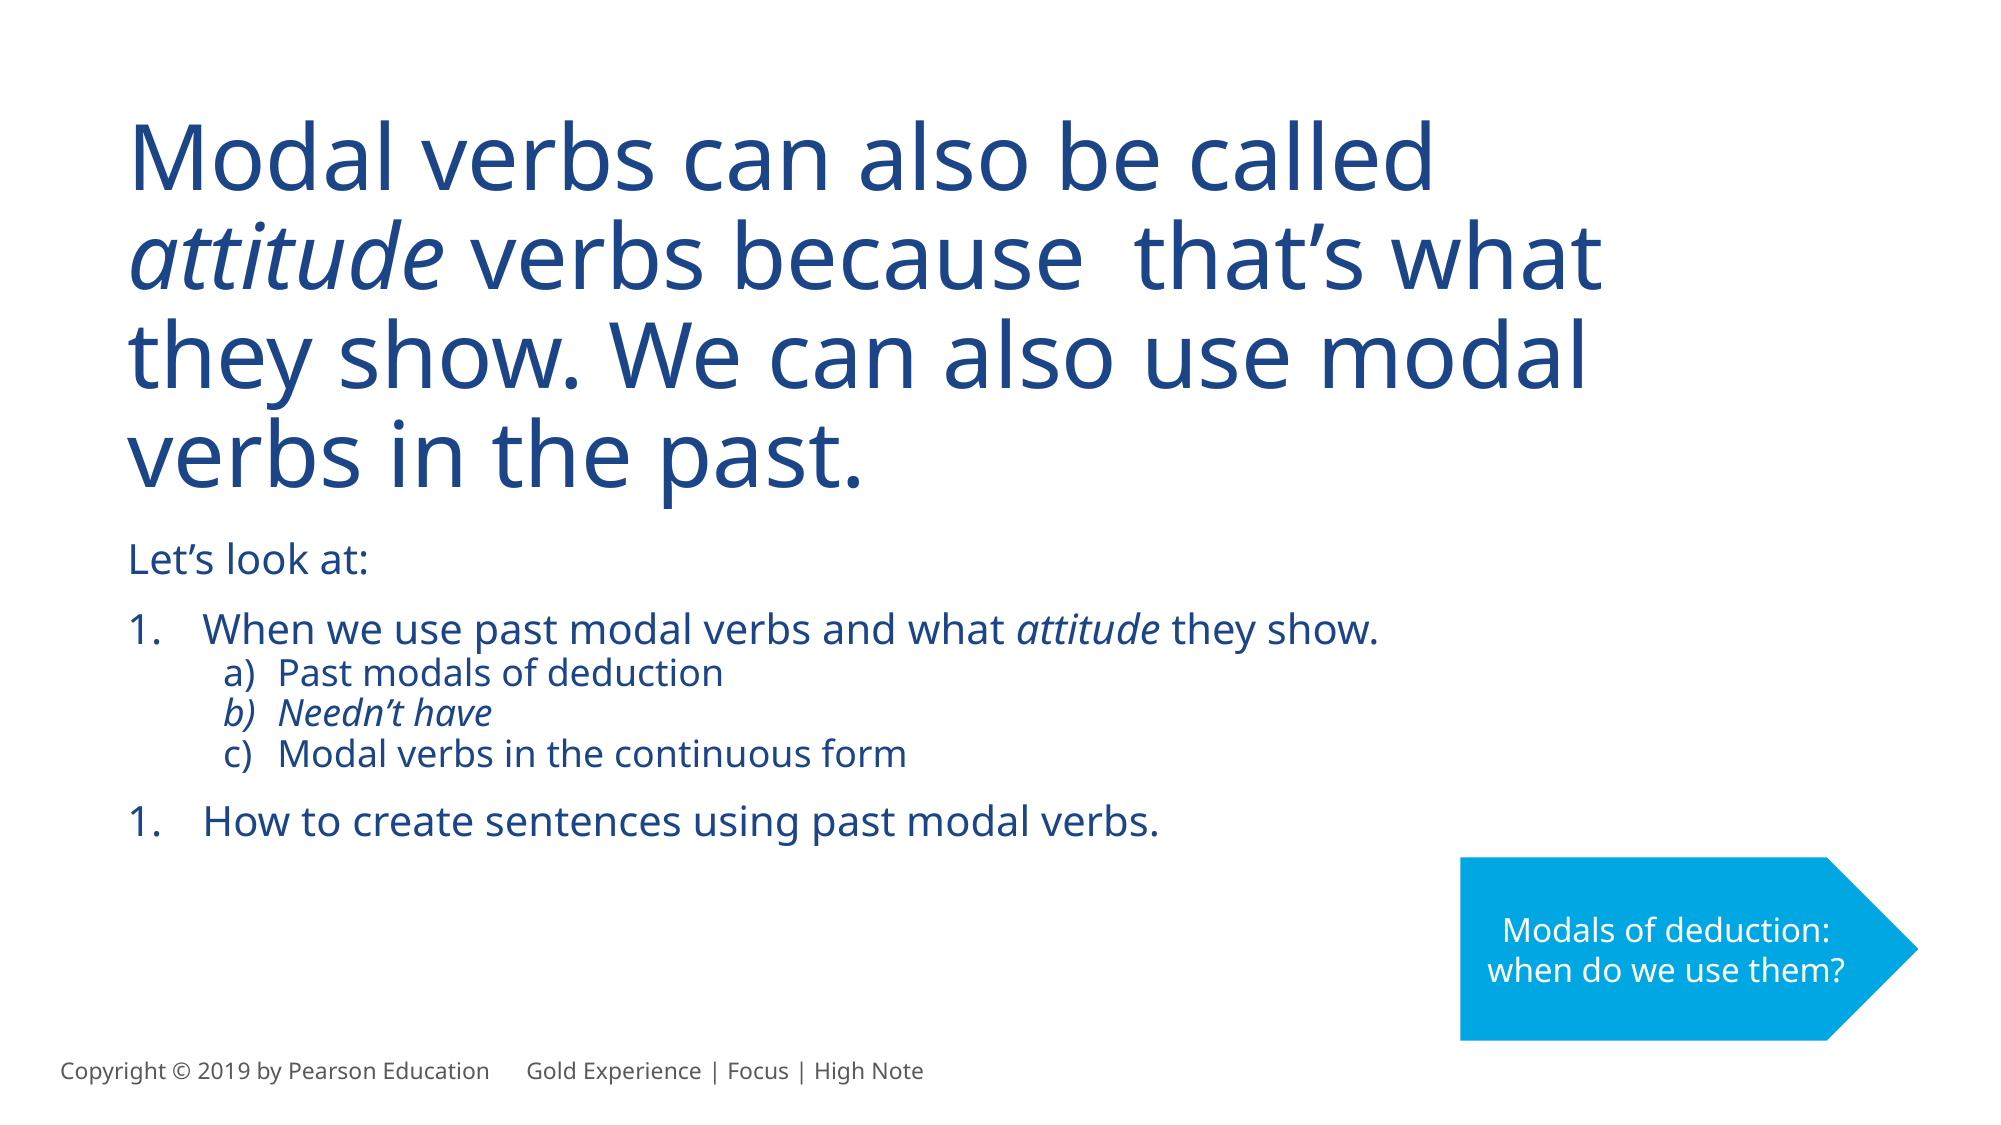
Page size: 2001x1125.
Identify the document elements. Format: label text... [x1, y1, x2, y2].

title Modal verbs can also be called attitude verbs because that’s what they show. We can also use modal verbs in the past. [112, 177, 1763, 442]
list Let’s look at: When we use past modal verbs and what attitude they show. Past modals of deduction Needn’t have Modal verbs in the continuous form How to create sentences using past modal verbs. [112, 531, 1763, 904]
footer Copyright © 2019 by Pearson Education Gold Experience | Focus | High Note [45, 1040, 1084, 1101]
text_box Modals of deduction: when do we use them? [1460, 857, 1919, 1041]
